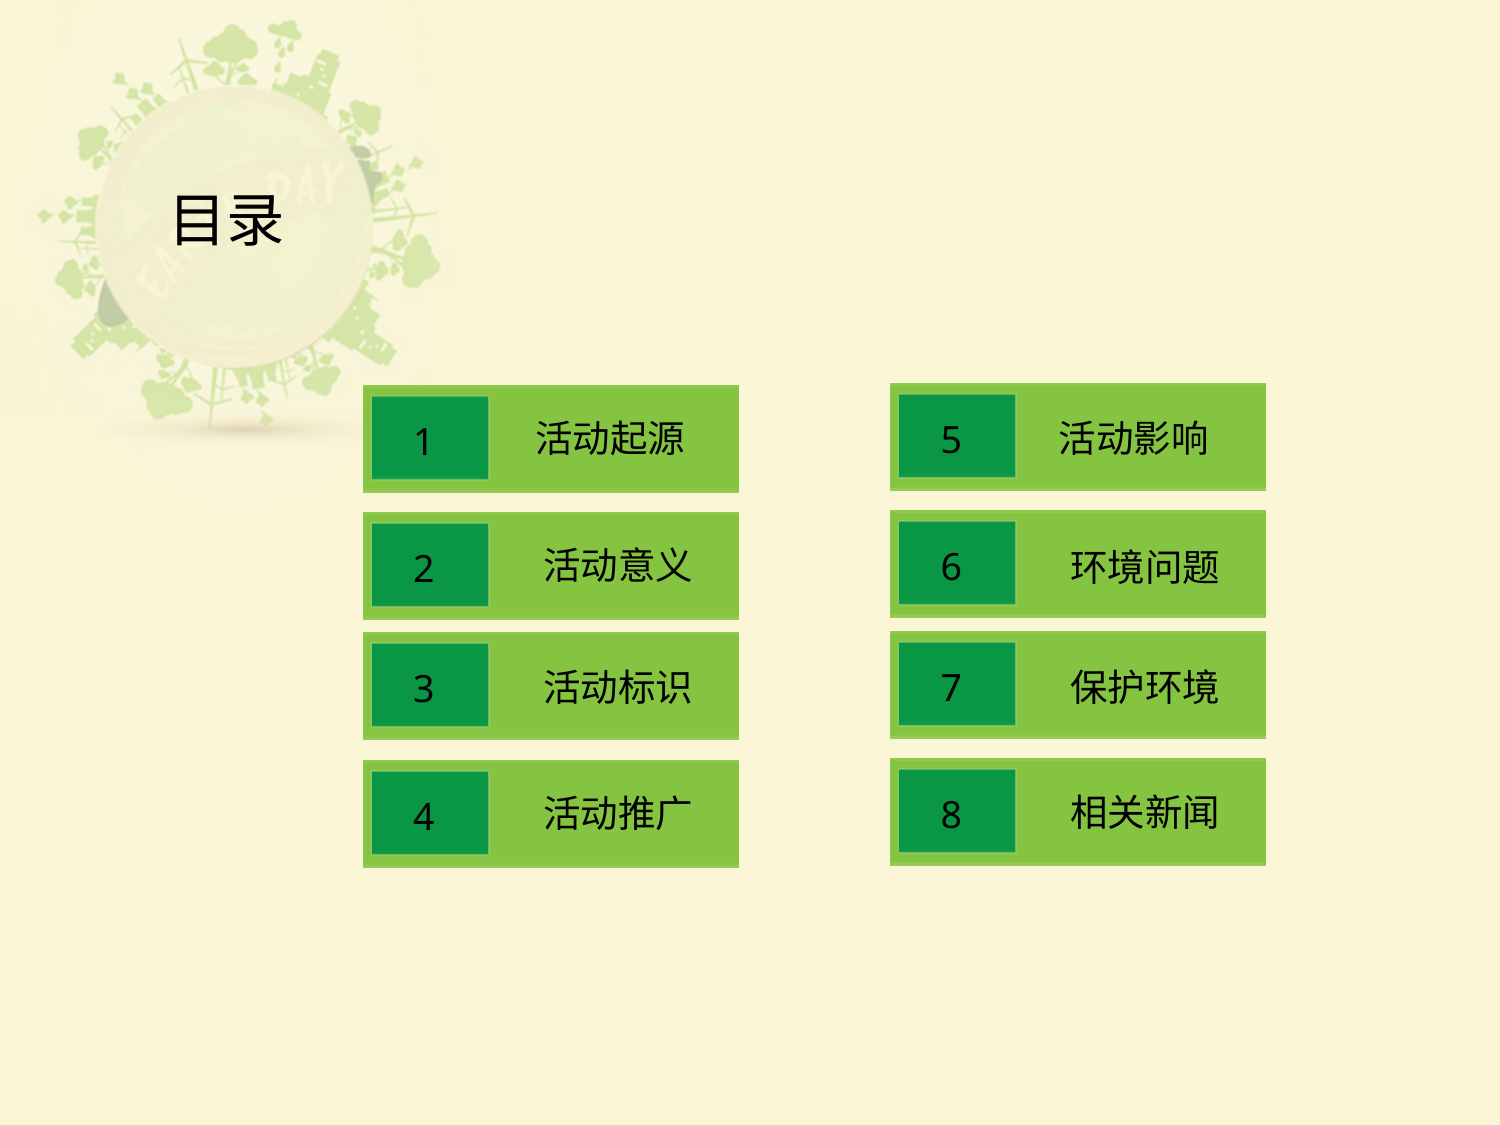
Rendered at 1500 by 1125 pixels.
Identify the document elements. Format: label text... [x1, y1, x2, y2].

picture [0, 0, 1500, 1125]
text_box 目录 [153, 175, 300, 261]
